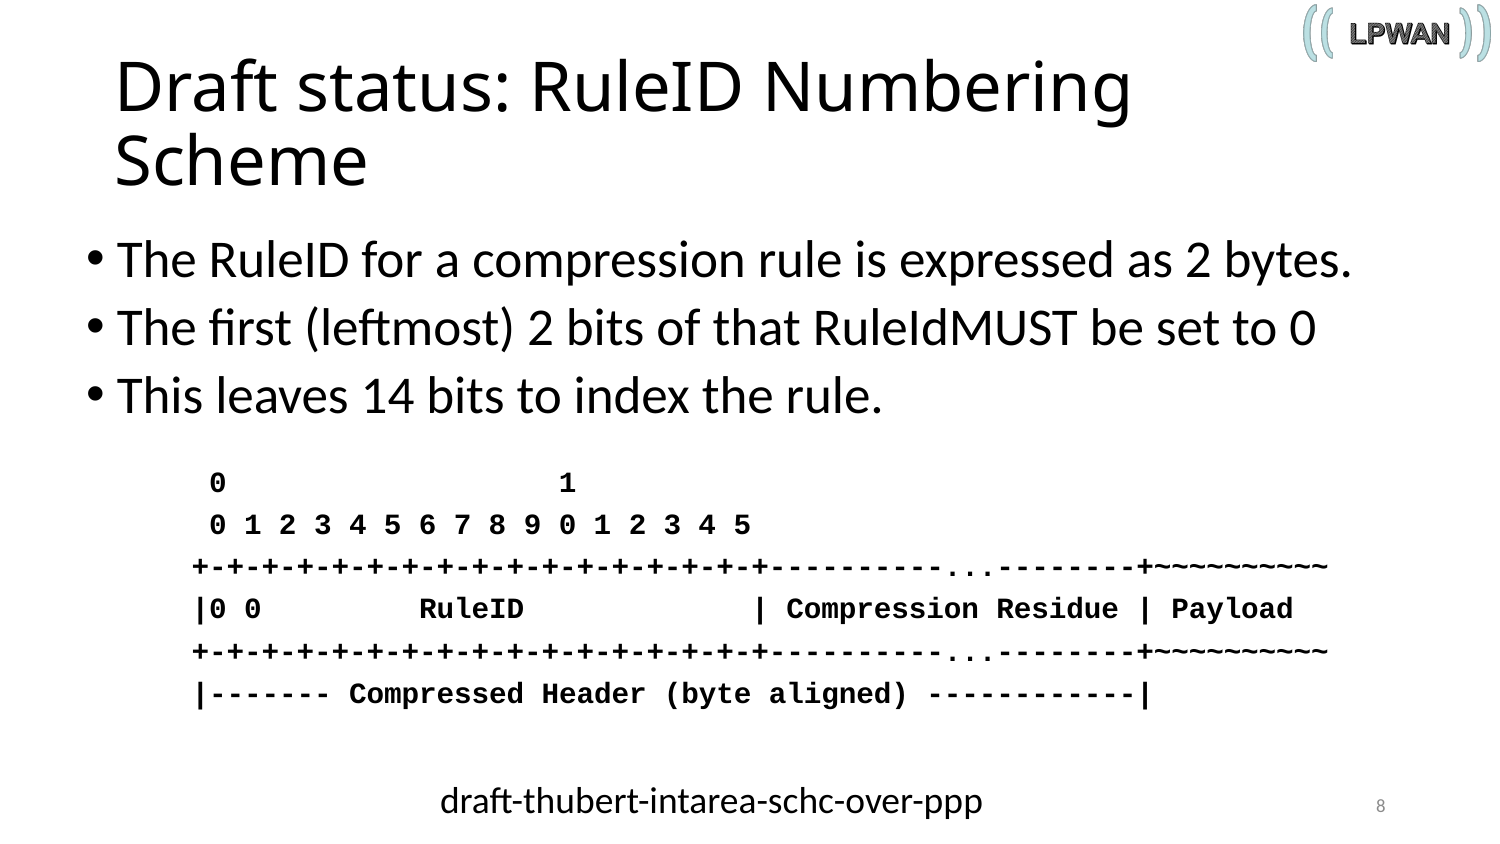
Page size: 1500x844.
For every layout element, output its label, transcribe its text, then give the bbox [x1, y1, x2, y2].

picture [1303, 4, 1491, 62]
list The RuleID for a compression rule is expressed as 2 bytes. The first (leftmost) 2 bits of that RuleIdMUST be set to 0 This leaves 14 bits to index the rule. 0 1 0 1 2 3 4 5 6 7 8 9 0 1 2 3 4 5 +-+-+-+-+-+-+-+-+-+-+-+-+-+-+-+-+----------...--------+~~~~~~~~~~ |0 0 RuleID | Compression Residue | Payload +-+-+-+-+-+-+-+-+-+-+-+-+-+-+-+-+----------...--------+~~~~~~~~~~ |------- Compressed Header (byte aligned) ------------| [75, 226, 1397, 760]
title Draft status: RuleID Numbering Scheme [103, 44, 1397, 208]
text_box draft-thubert-intarea-schc-over-ppp [425, 768, 1176, 829]
slide_number 8 [1176, 782, 1397, 827]
